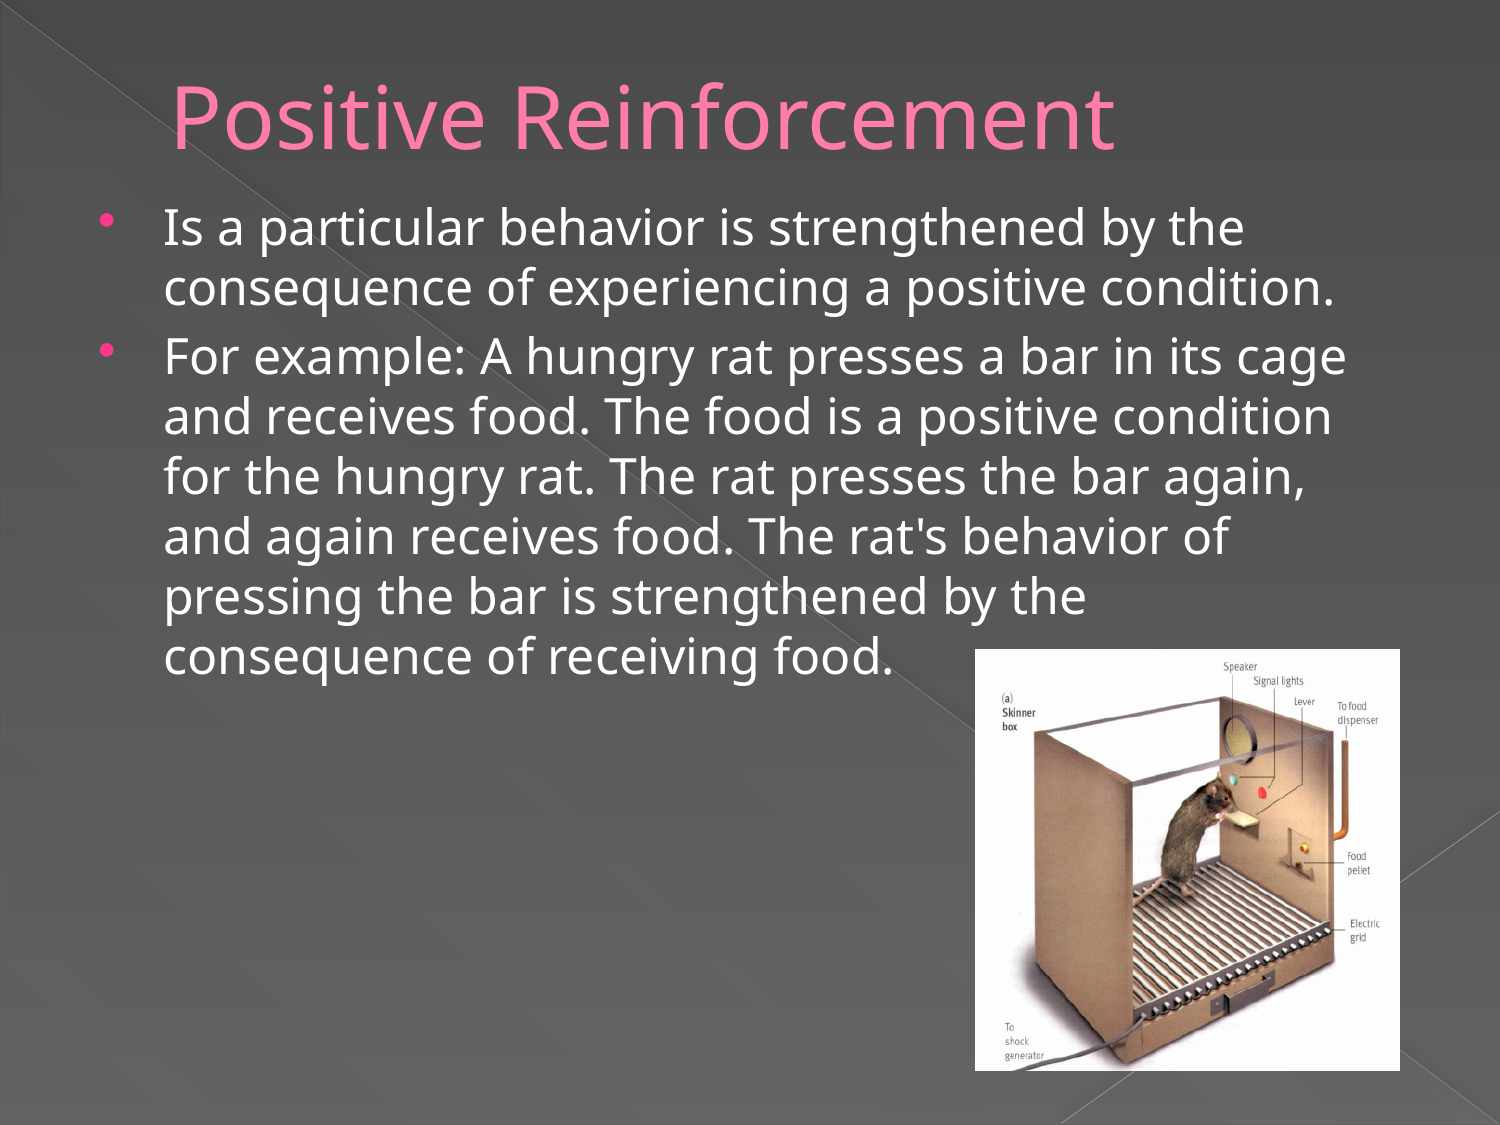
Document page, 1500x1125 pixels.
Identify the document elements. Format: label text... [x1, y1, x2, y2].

title Positive Reinforcement [75, 0, 1425, 187]
list Is a particular behavior is strengthened by the consequence of experiencing a positive condition. For example: A hungry rat presses a bar in its cage and receives food. The food is a positive condition for the hungry rat. The rat presses the bar again, and again receives food. The rat's behavior of pressing the bar is strengthened by the consequence of receiving food. [75, 187, 1425, 938]
picture [974, 649, 1401, 1071]
